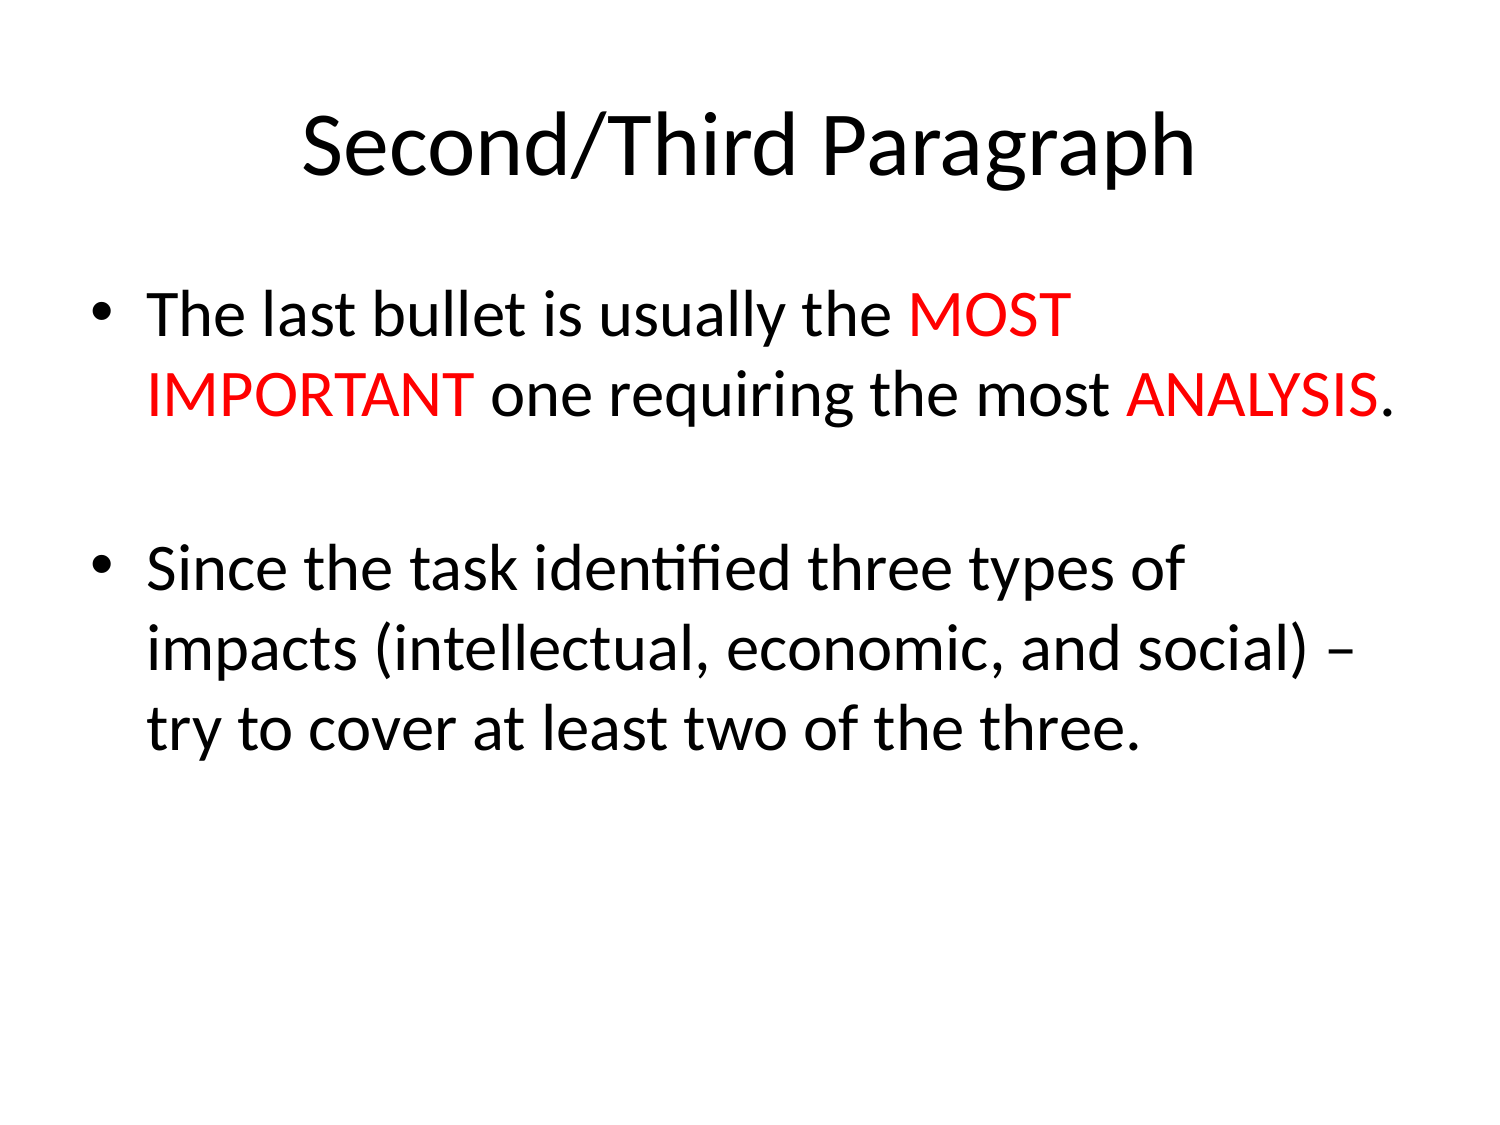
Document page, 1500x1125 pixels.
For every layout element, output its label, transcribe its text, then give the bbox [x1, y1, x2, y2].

list The last bullet is usually the MOST IMPORTANT one requiring the most ANALYSIS. Since the task identified three types of impacts (intellectual, economic, and social) – try to cover at least two of the three. [75, 262, 1425, 1005]
title Second/Third Paragraph [75, 45, 1425, 233]
